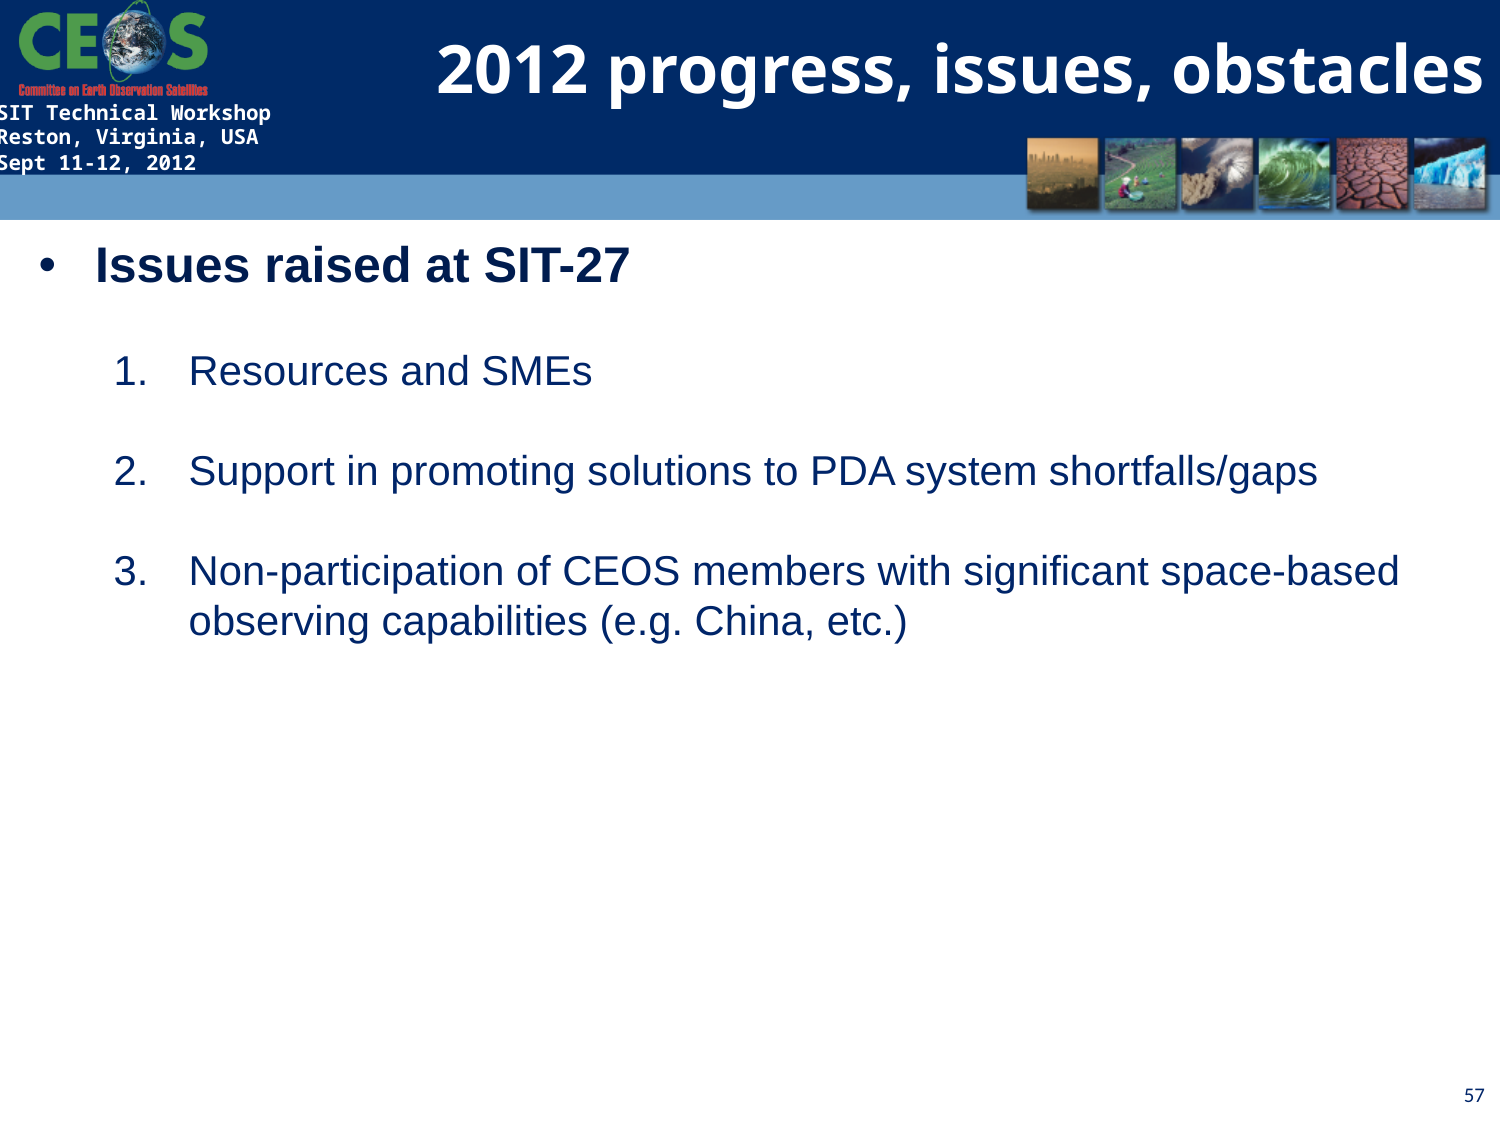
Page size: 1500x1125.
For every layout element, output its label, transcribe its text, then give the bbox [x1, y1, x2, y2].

slide_number 57 [1187, 1073, 1500, 1125]
title 2012 progress, issues, obstacles [226, 16, 1500, 117]
picture [0, 0, 1500, 220]
text_box Issues raised at SIT-27 Resources and SMEs Support in promoting solutions to PDA system shortfalls/gaps Non-participation of CEOS members with significant space-based observing capabilities (e.g. China, etc.) [24, 232, 1473, 1074]
